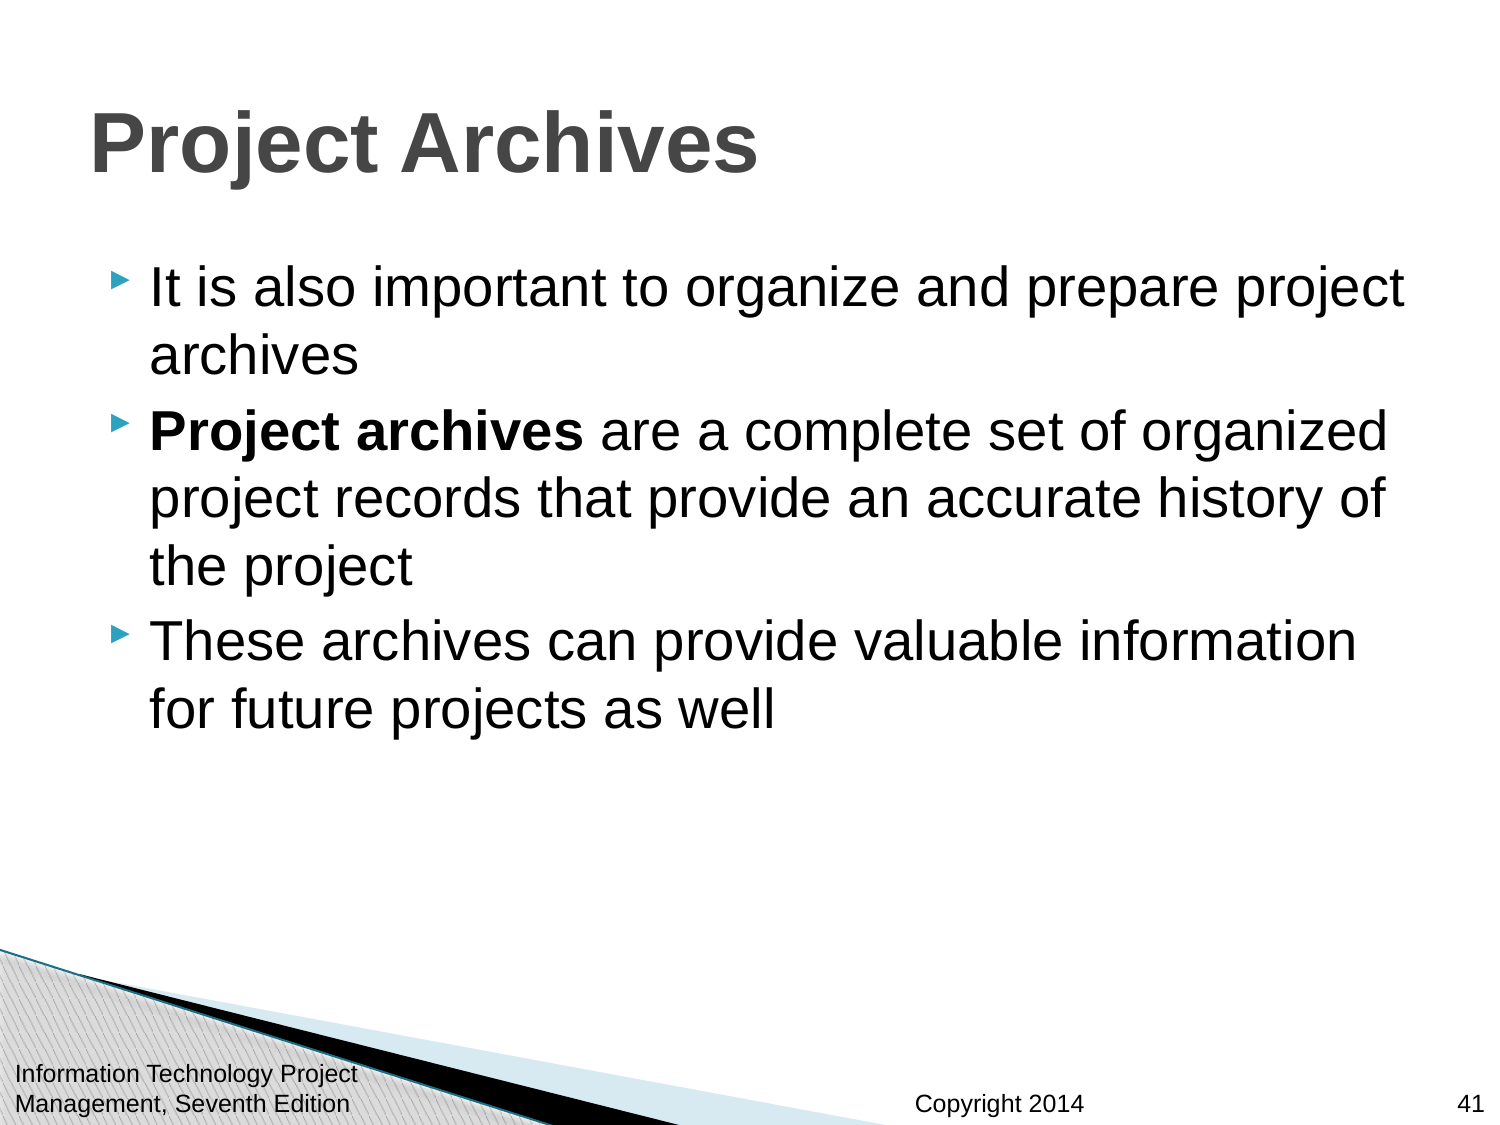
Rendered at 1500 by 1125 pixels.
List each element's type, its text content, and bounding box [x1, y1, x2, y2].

list It is also important to organize and prepare project archives Project archives are a complete set of organized project records that provide an accurate history of the project These archives can provide valuable information for future projects as well [74, 242, 1426, 986]
slide_number 41 [1408, 1065, 1500, 1125]
footer Information Technology Project Management, Seventh Edition [0, 1065, 425, 1125]
title Project Archives [75, 45, 1425, 233]
